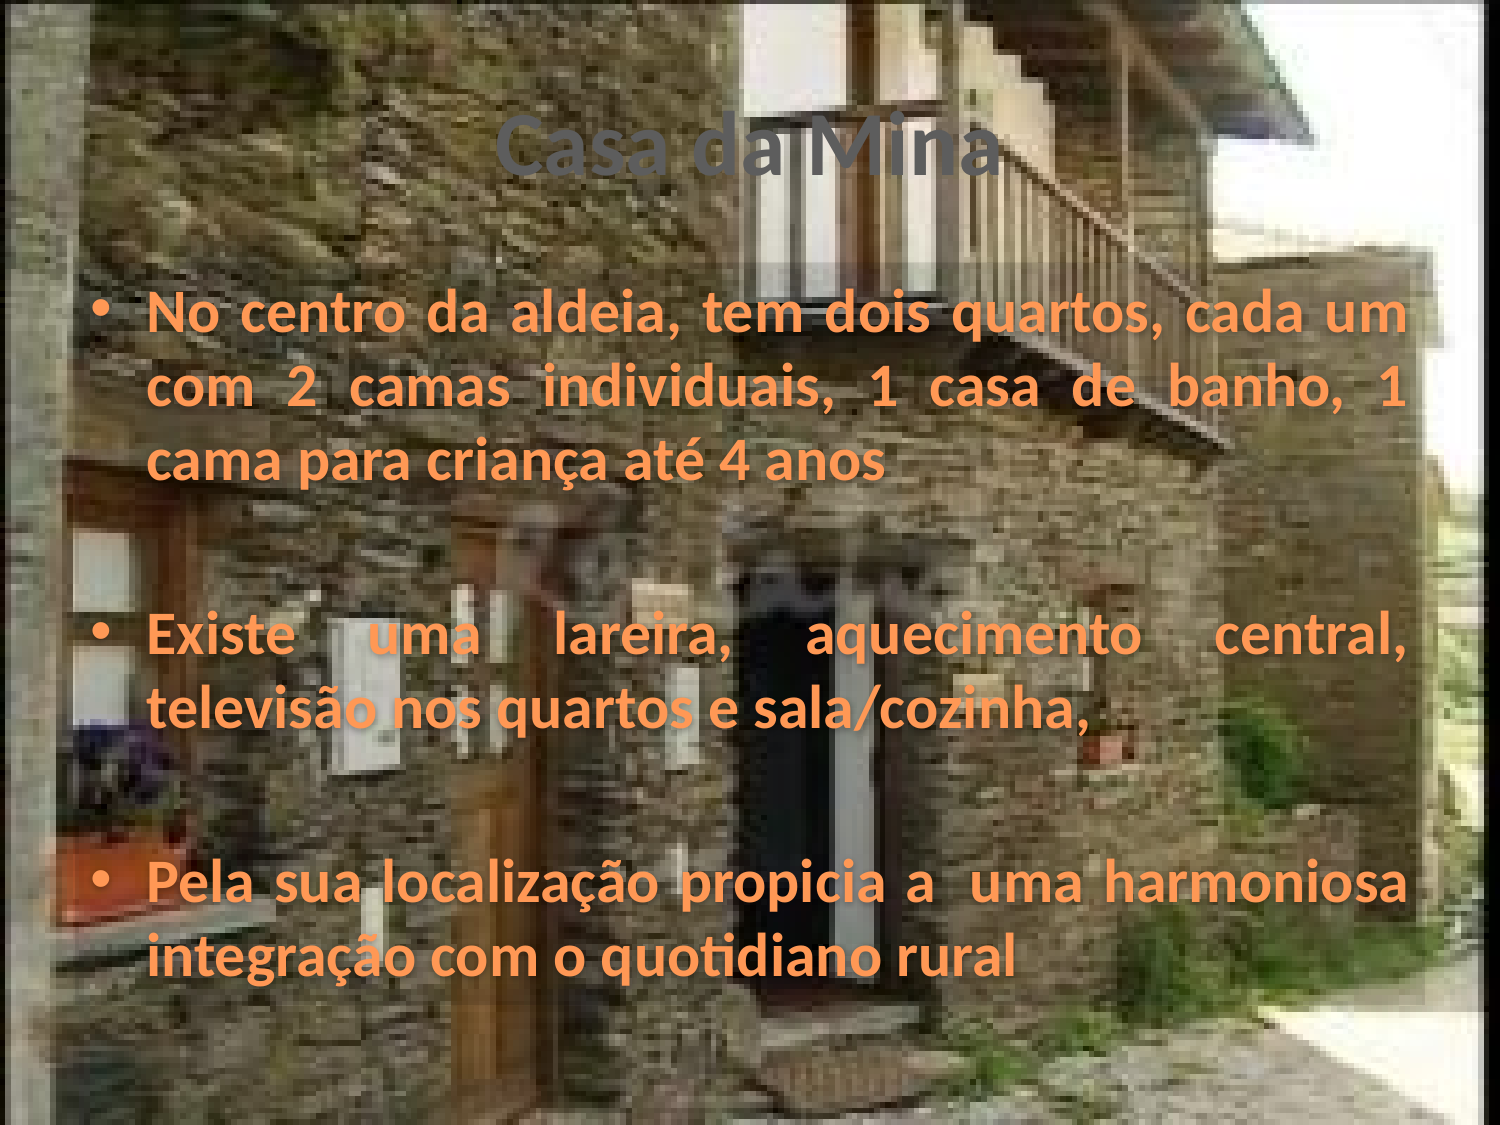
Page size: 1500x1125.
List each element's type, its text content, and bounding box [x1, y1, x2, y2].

title Casa da Mina [75, 45, 1425, 233]
list No centro da aldeia, tem dois quartos, cada um com 2 camas individuais, 1 casa de banho, 1 cama para criança até 4 anos Existe uma lareira, aquecimento central, televisão nos quartos e sala/cozinha, Pela sua localização propicia a uma harmoniosa integração com o quotidiano rural [74, 262, 1426, 1006]
picture [0, 0, 1500, 1125]
